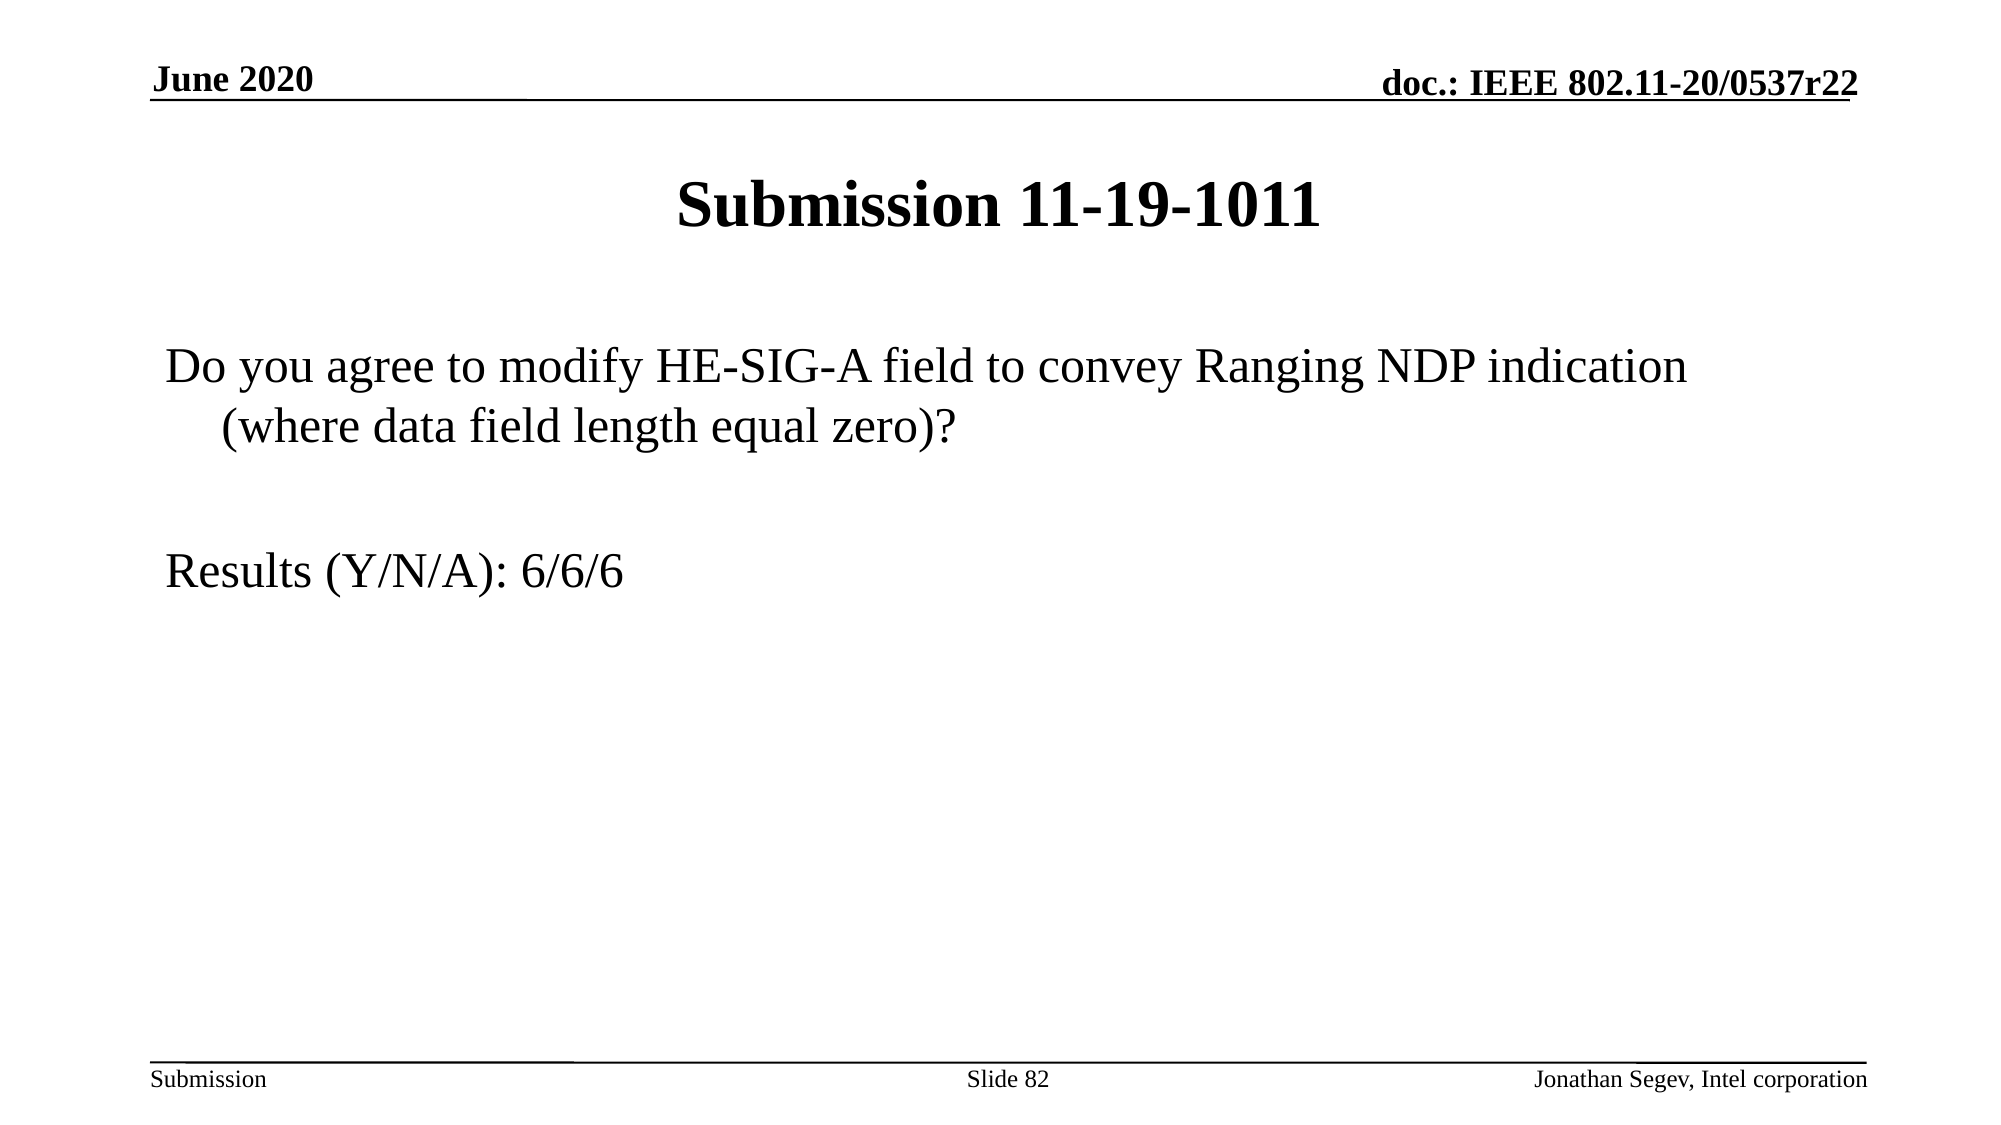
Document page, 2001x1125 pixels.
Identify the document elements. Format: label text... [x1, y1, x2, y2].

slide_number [152, 54, 563, 100]
footer Jonathan Segev, Intel corporation [1171, 1061, 1869, 1093]
slide_number Slide 82 [950, 1061, 1067, 1123]
list Do you agree to modify HE-SIG-A field to convey Ranging NDP indication (where data field length equal zero)? Results (Y/N/A): 6/6/6 [149, 324, 1850, 1000]
title Submission 11-19-1011 [149, 112, 1850, 288]
